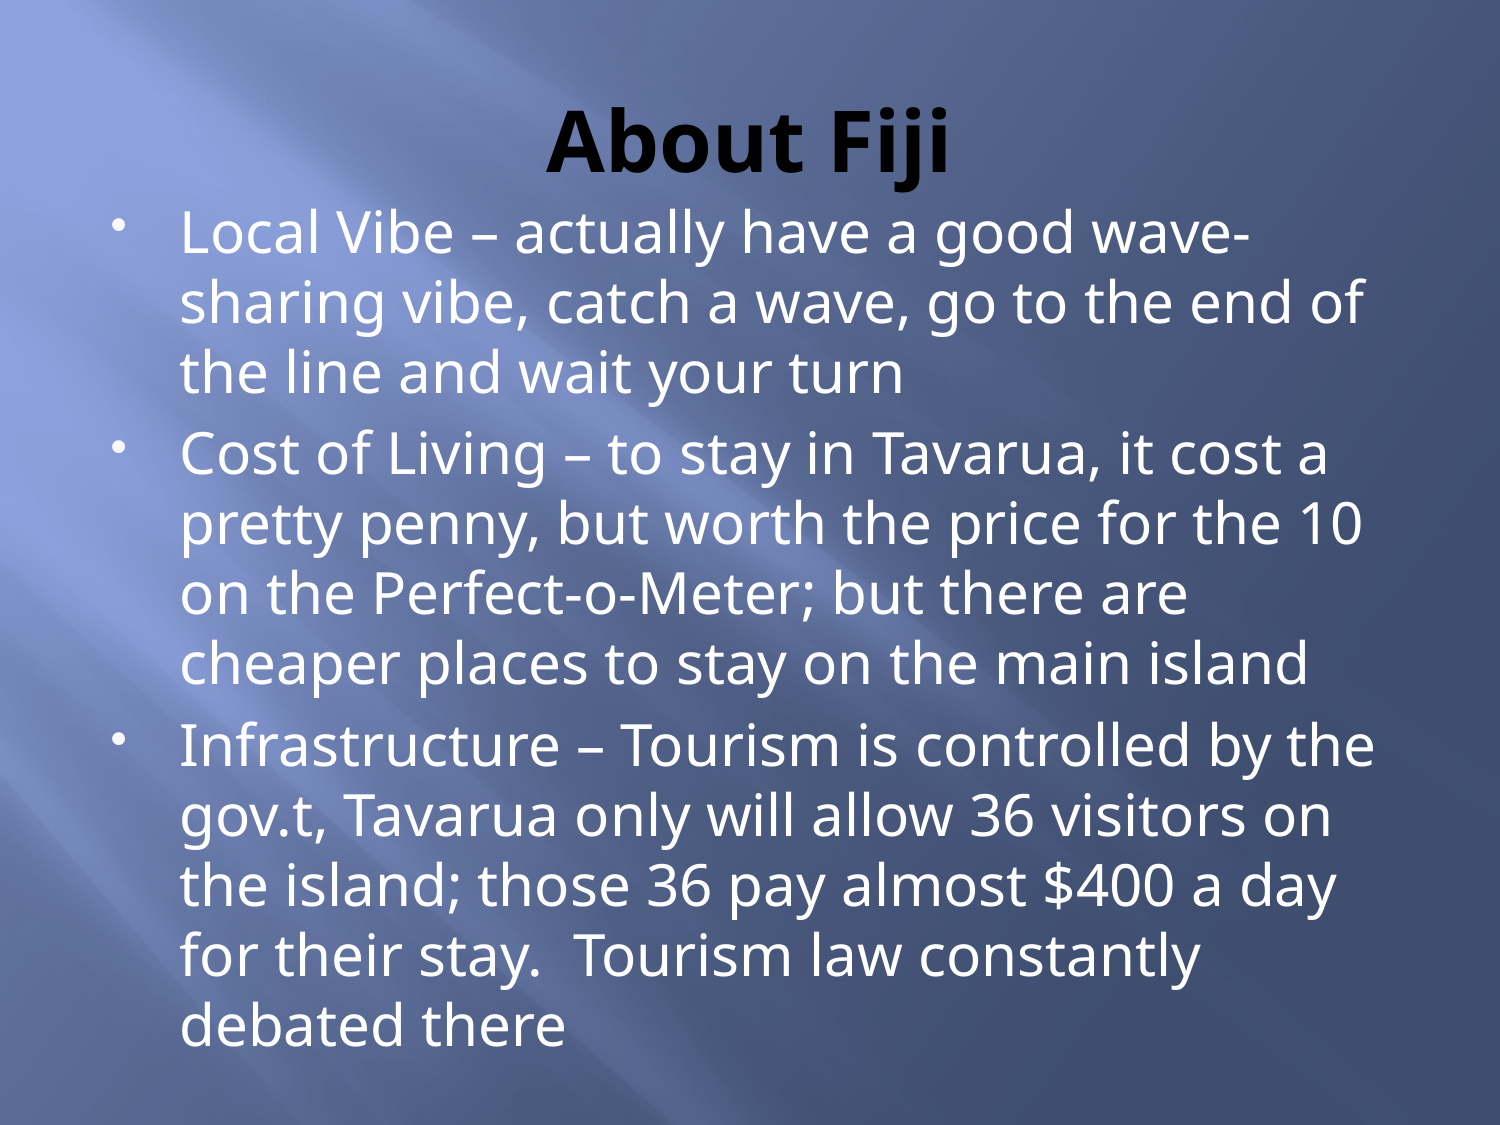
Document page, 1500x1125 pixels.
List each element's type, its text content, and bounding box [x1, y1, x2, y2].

list Local Vibe – actually have a good wave-sharing vibe, catch a wave, go to the end of the line and wait your turn Cost of Living – to stay in Tavarua, it cost a pretty penny, but worth the price for the 10 on the Perfect-o-Meter; but there are cheaper places to stay on the main island Infrastructure – Tourism is controlled by the gov.t, Tavarua only will allow 36 visitors on the island; those 36 pay almost $400 a day for their stay. Tourism law constantly debated there [75, 187, 1425, 1100]
title About Fiji [75, 45, 1425, 187]
